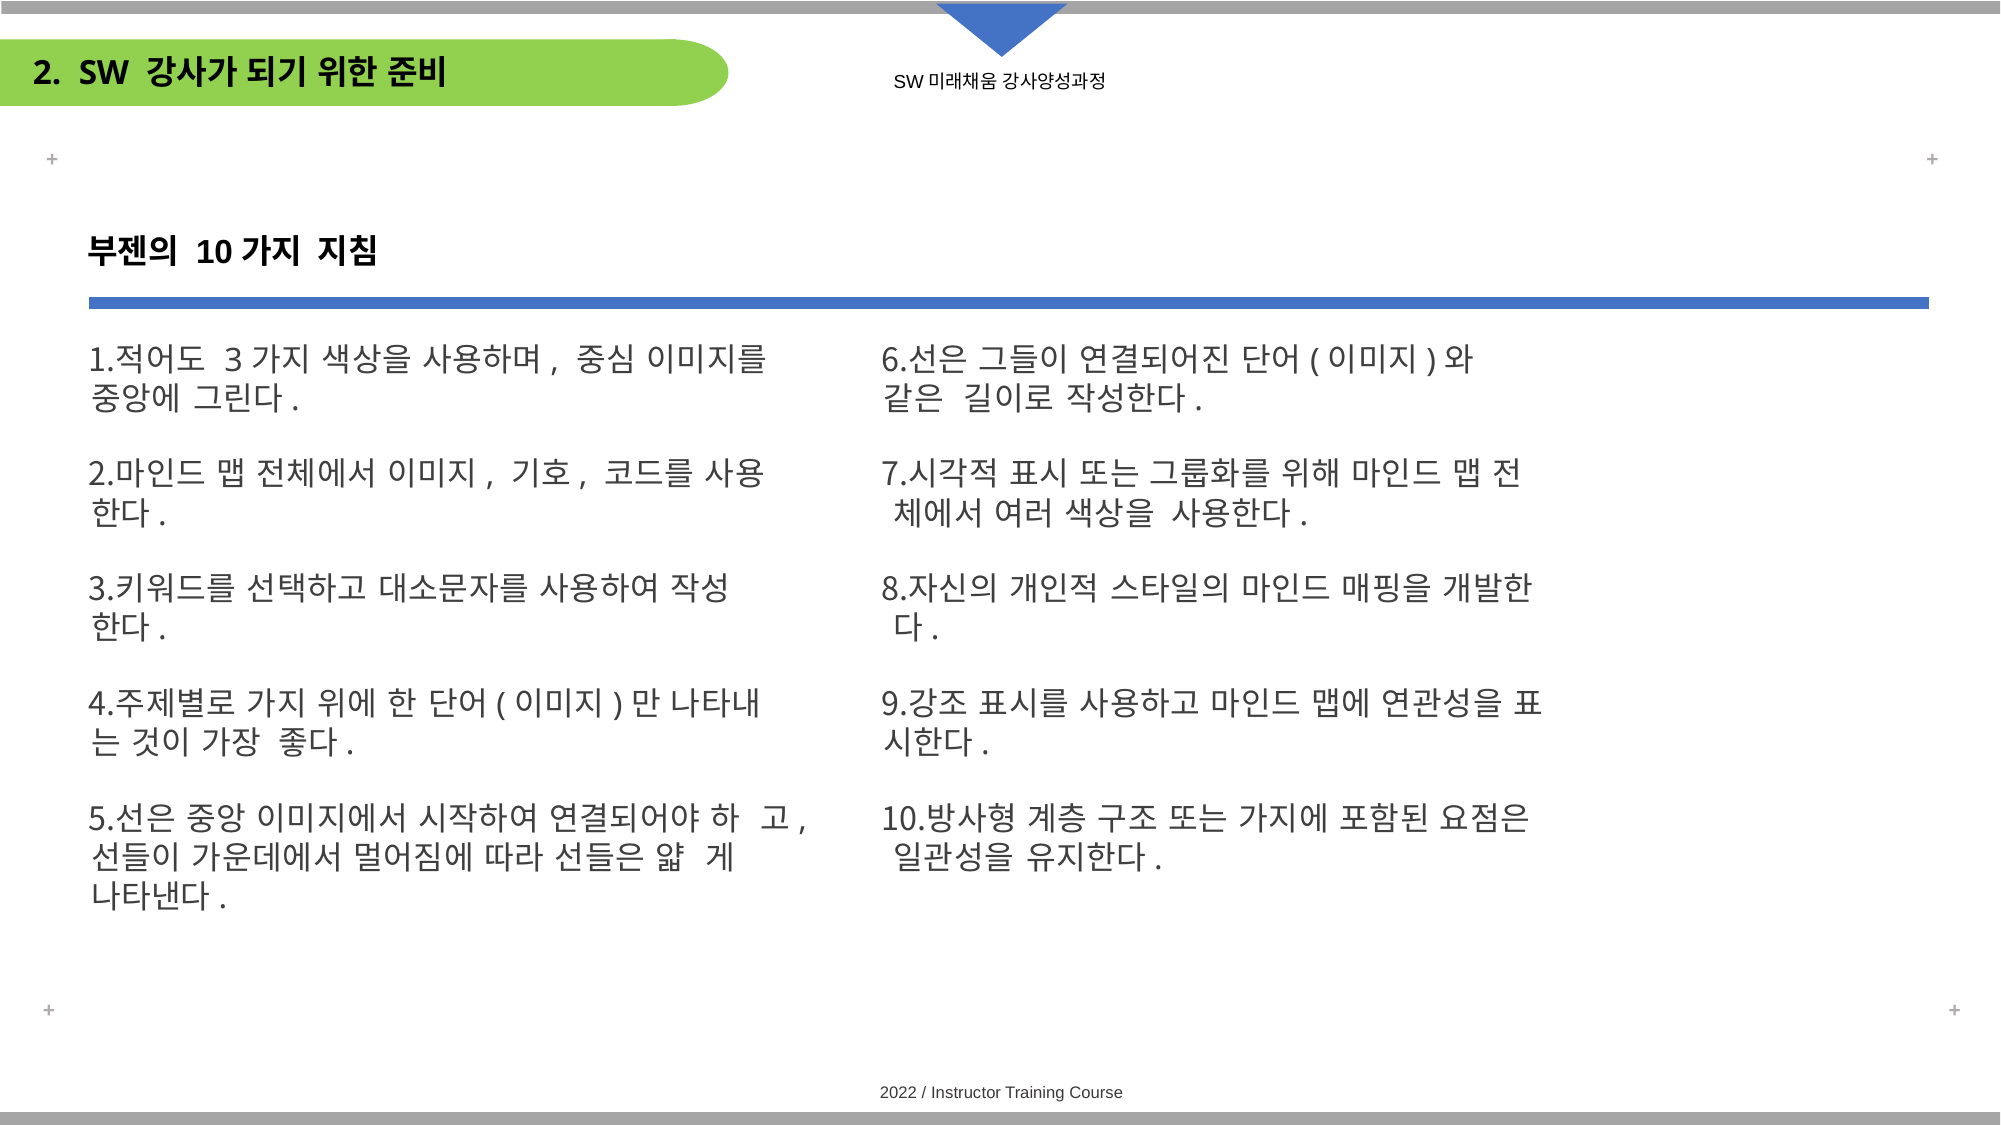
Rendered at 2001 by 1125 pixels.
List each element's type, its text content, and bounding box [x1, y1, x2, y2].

text_box 적어도 3가지 색상을 사용하며, 중심 이미지를 중앙에 그린다. 마인드 맵 전체에서 이미지, 기호, 코드를 사용 한다. 키워드를 선택하고 대소문자를 사용하여 작성 한다. 주제별로 가지 위에 한 단어(이미지)만 나타내 는 것이 가장 좋다. 선은 중앙 이미지에서 시작하여 연결되어야 하 고, 선들이 가운데에서 멀어짐에 따라 선들은 얇 게 나타낸다. [88, 336, 814, 915]
text_box 부젠의 10가지 지침 [85, 228, 476, 270]
text_box 선은 그들이 연결되어진 단어(이미지)와 같은 길이로 작성한다. 시각적 표시 또는 그룹화를 위해 마인드 맵 전 체에서 여러 색상을 사용한다. 자신의 개인적 스타일의 마인드 매핑을 개발한 다. 강조 표시를 사용하고 마인드 맵에 연관성을 표 시한다. 방사형 계층 구조 또는 가지에 포함된 요점은 일관성을 유지한다. [881, 336, 1555, 876]
title 2. SW 강사가 되기 위한 준비 [18, 41, 686, 107]
